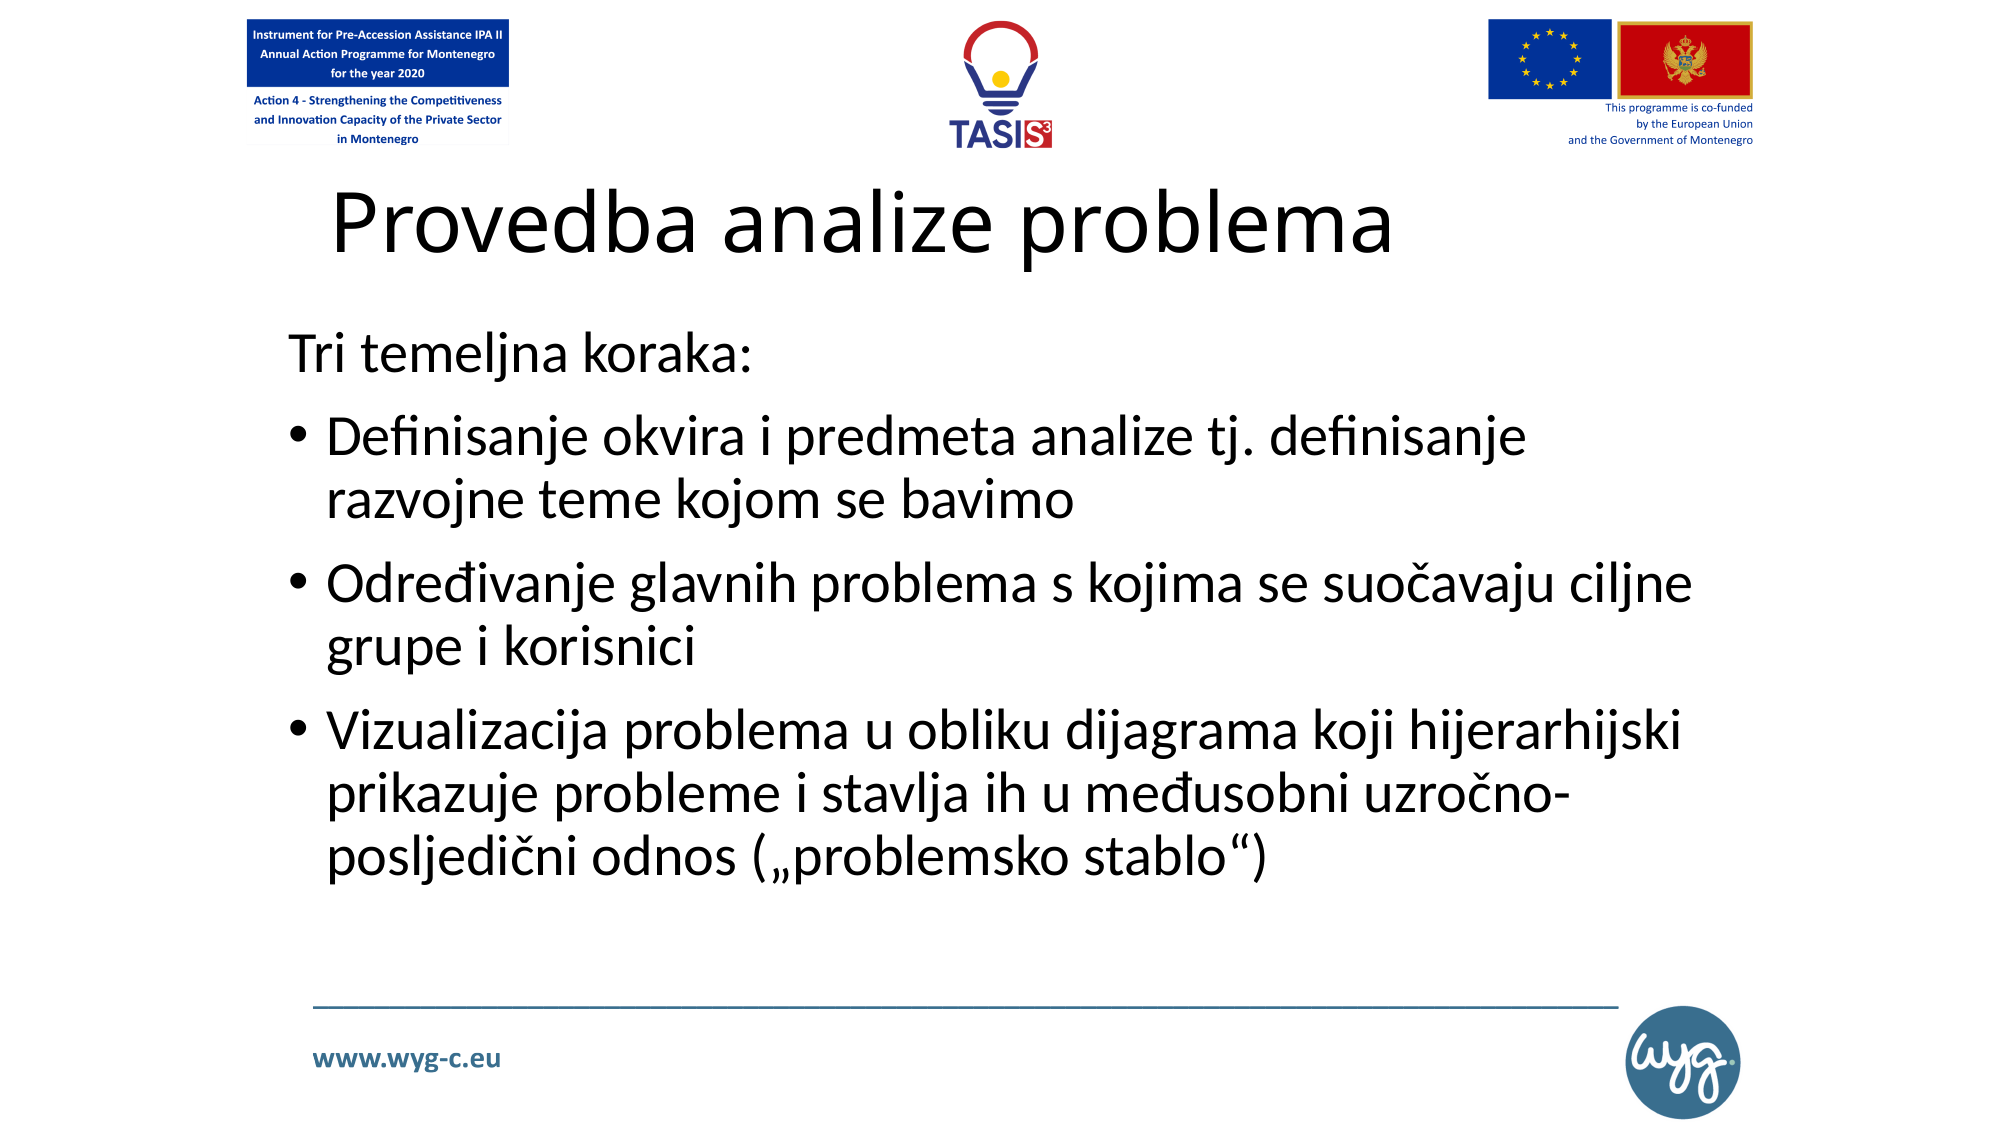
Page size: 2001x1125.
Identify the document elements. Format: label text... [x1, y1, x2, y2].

list Tri temeljna koraka: Definisanje okvira i predmeta analize tj. definisanje razvojne teme kojom se bavimo Određivanje glavnih problema s kojima se suočavaju ciljne grupe i korisnici Vizualizacija problema u obliku dijagrama koji hijerarhijski prikazuje probleme i stavlja ih u međusobni uzročno-posljedični odnos („problemsko stablo“) [273, 314, 1712, 1005]
picture [312, 1000, 1743, 1125]
title Provedba analize problema [314, 173, 1665, 279]
picture [246, 19, 1753, 149]
